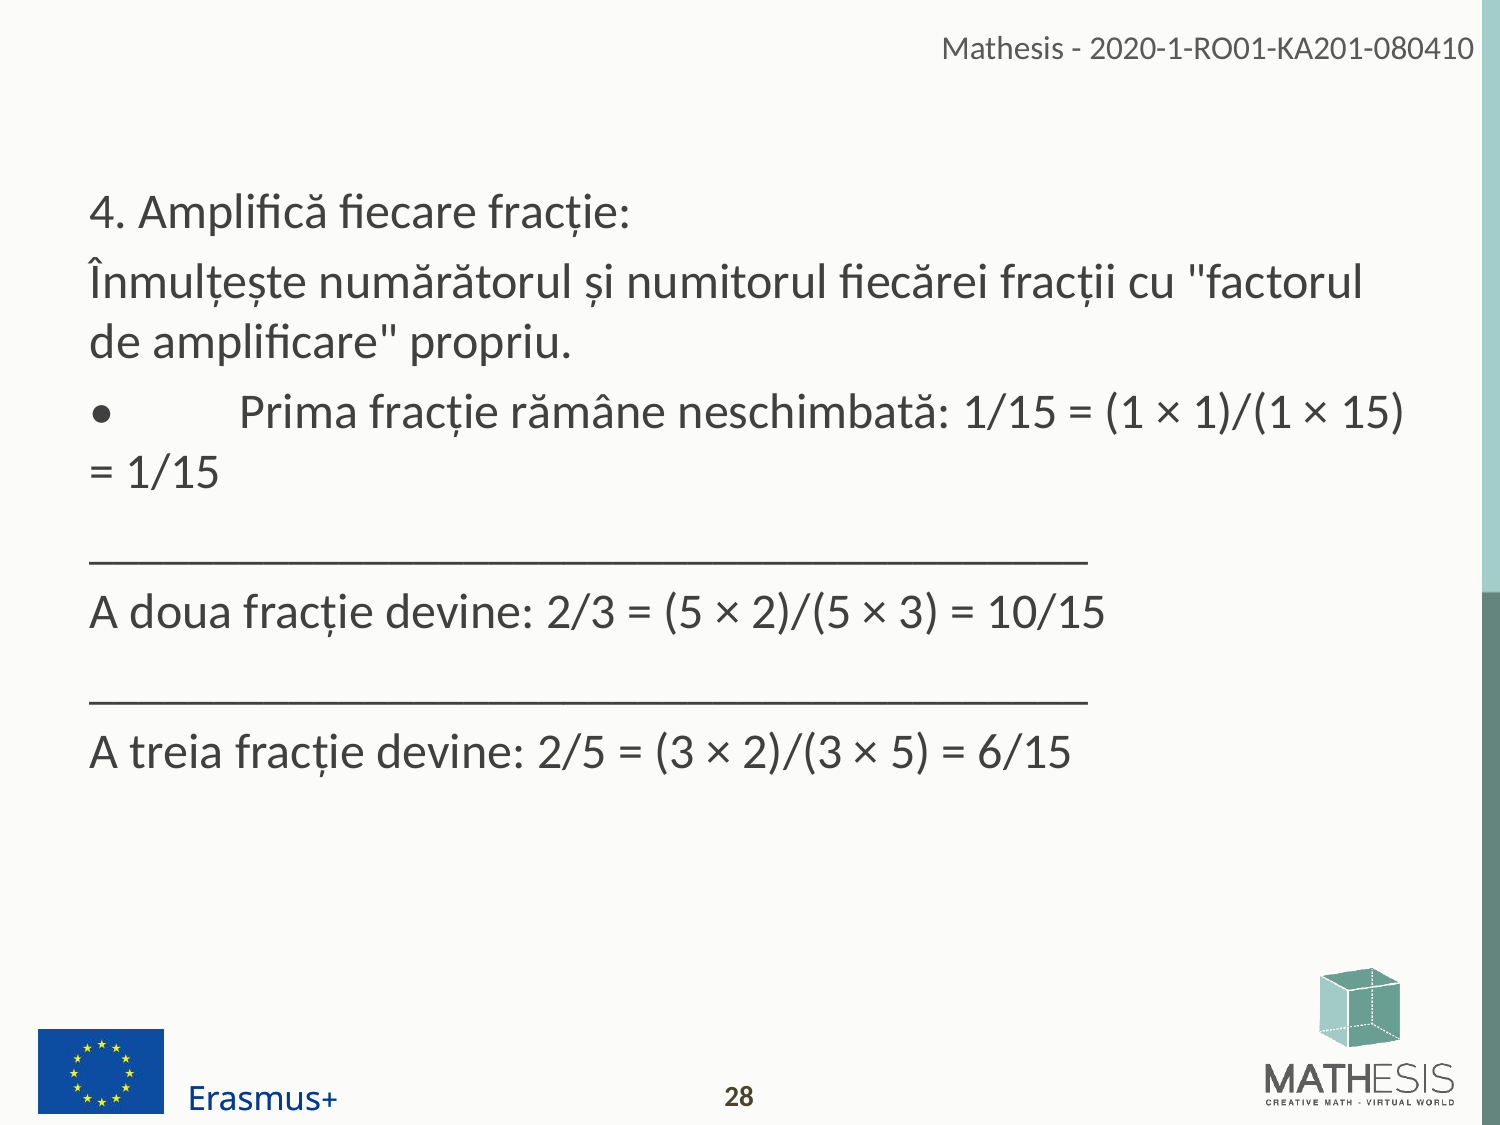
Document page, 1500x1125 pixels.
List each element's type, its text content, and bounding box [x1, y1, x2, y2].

list 4. Amplifică fiecare fracție: Înmulțește numărătorul și numitorul fiecărei fracții cu "factorul de amplificare" propriu. • Prima fracție rămâne neschimbată: 1/15 = (1 × 1)/(1 × 15) = 1/15 ________________________________________ A doua fracție devine: 2/3 = (5 × 2)/(5 × 3) = 10/15 ________________________________________ A treia fracție devine: 2/5 = (3 × 2)/(3 × 5) = 6/15 [75, 171, 1425, 914]
picture [38, 1029, 164, 1114]
